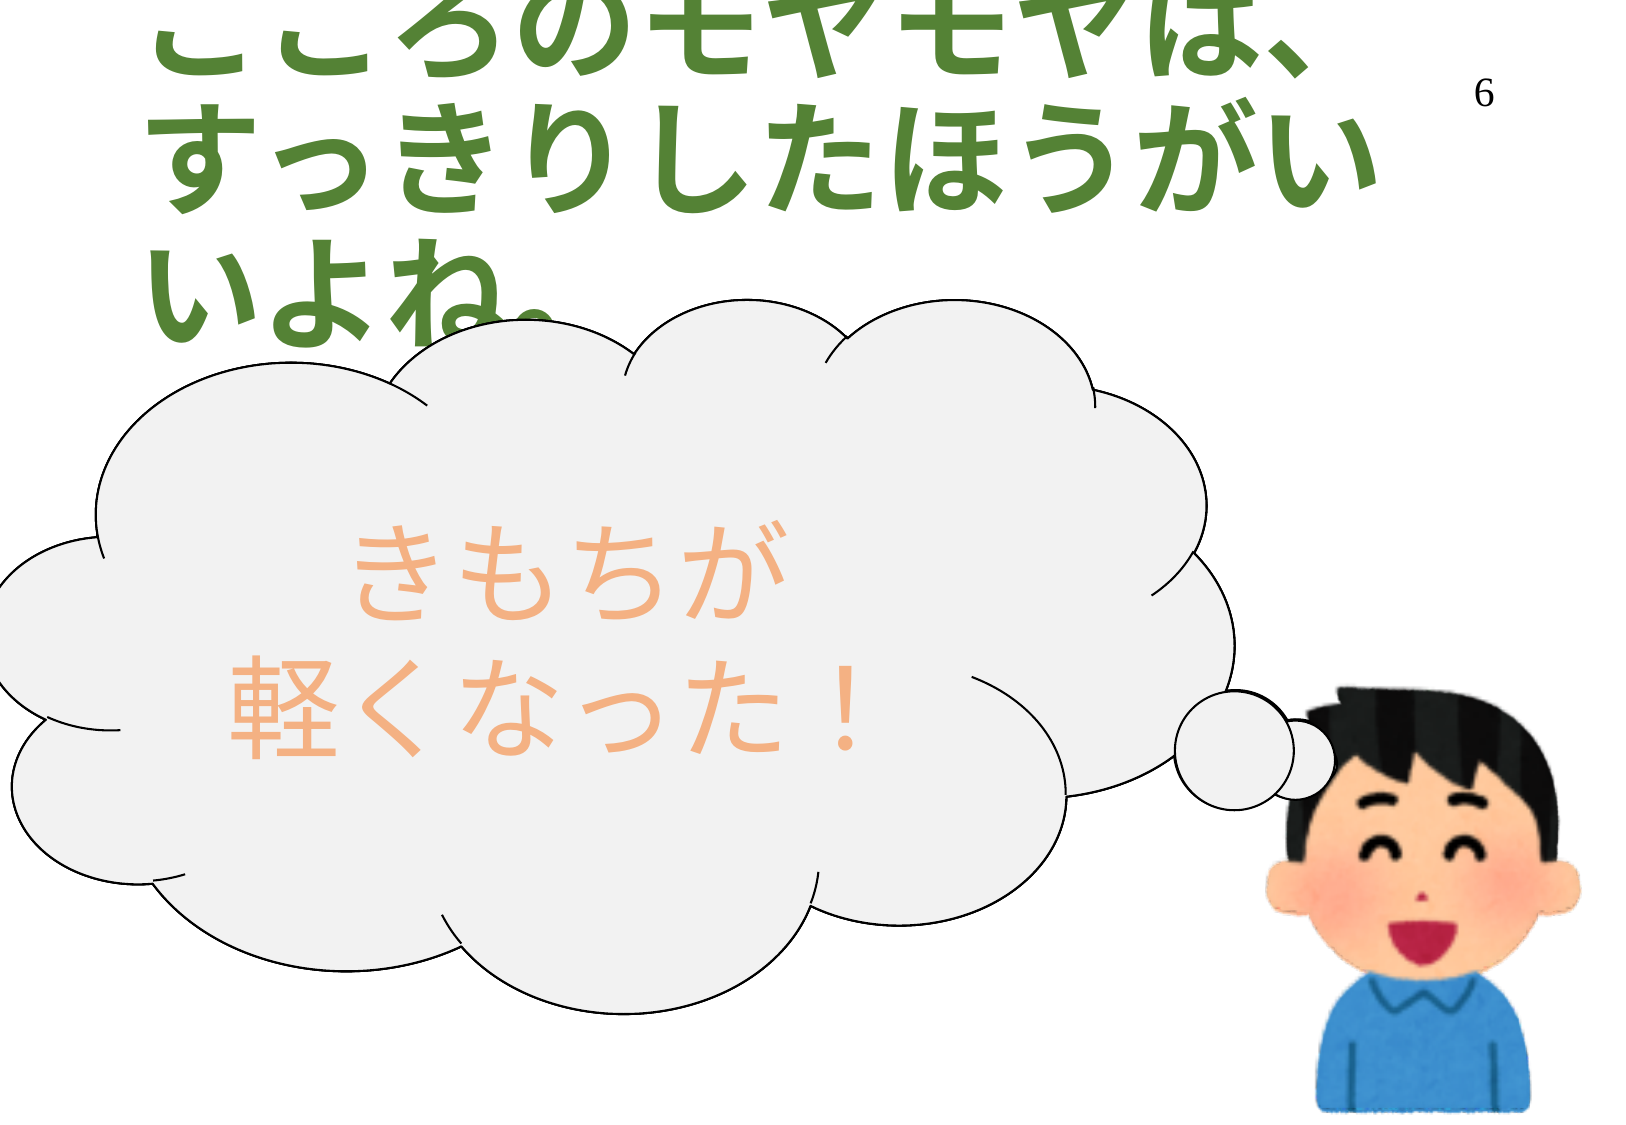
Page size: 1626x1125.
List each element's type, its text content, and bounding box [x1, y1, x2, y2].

slide_number 6 [1144, 59, 1510, 120]
text_box きもちが 軽くなった！ [0, 298, 1261, 1016]
title こころのモヤモヤは、すっきりしたほうがいいよね。 [122, 5, 1494, 325]
picture [1261, 675, 1591, 1124]
